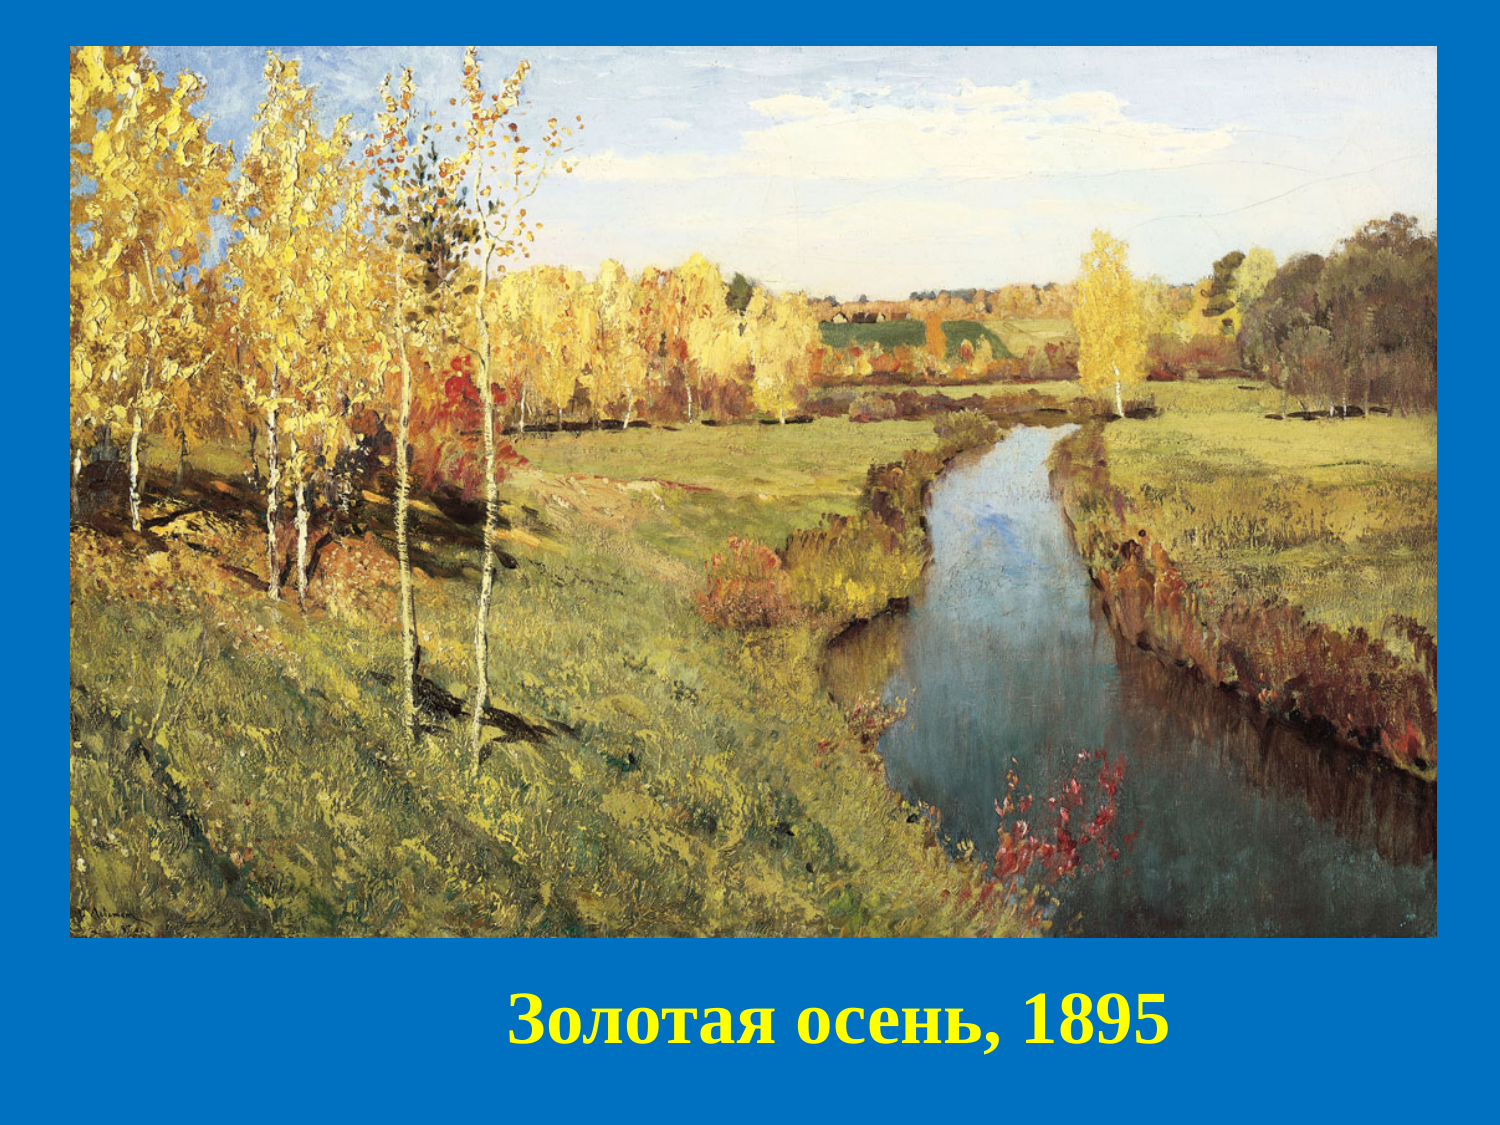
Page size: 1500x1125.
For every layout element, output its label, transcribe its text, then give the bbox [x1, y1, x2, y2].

text_box Золотая осень, 1895 [492, 960, 1289, 1111]
picture [70, 46, 1437, 938]
